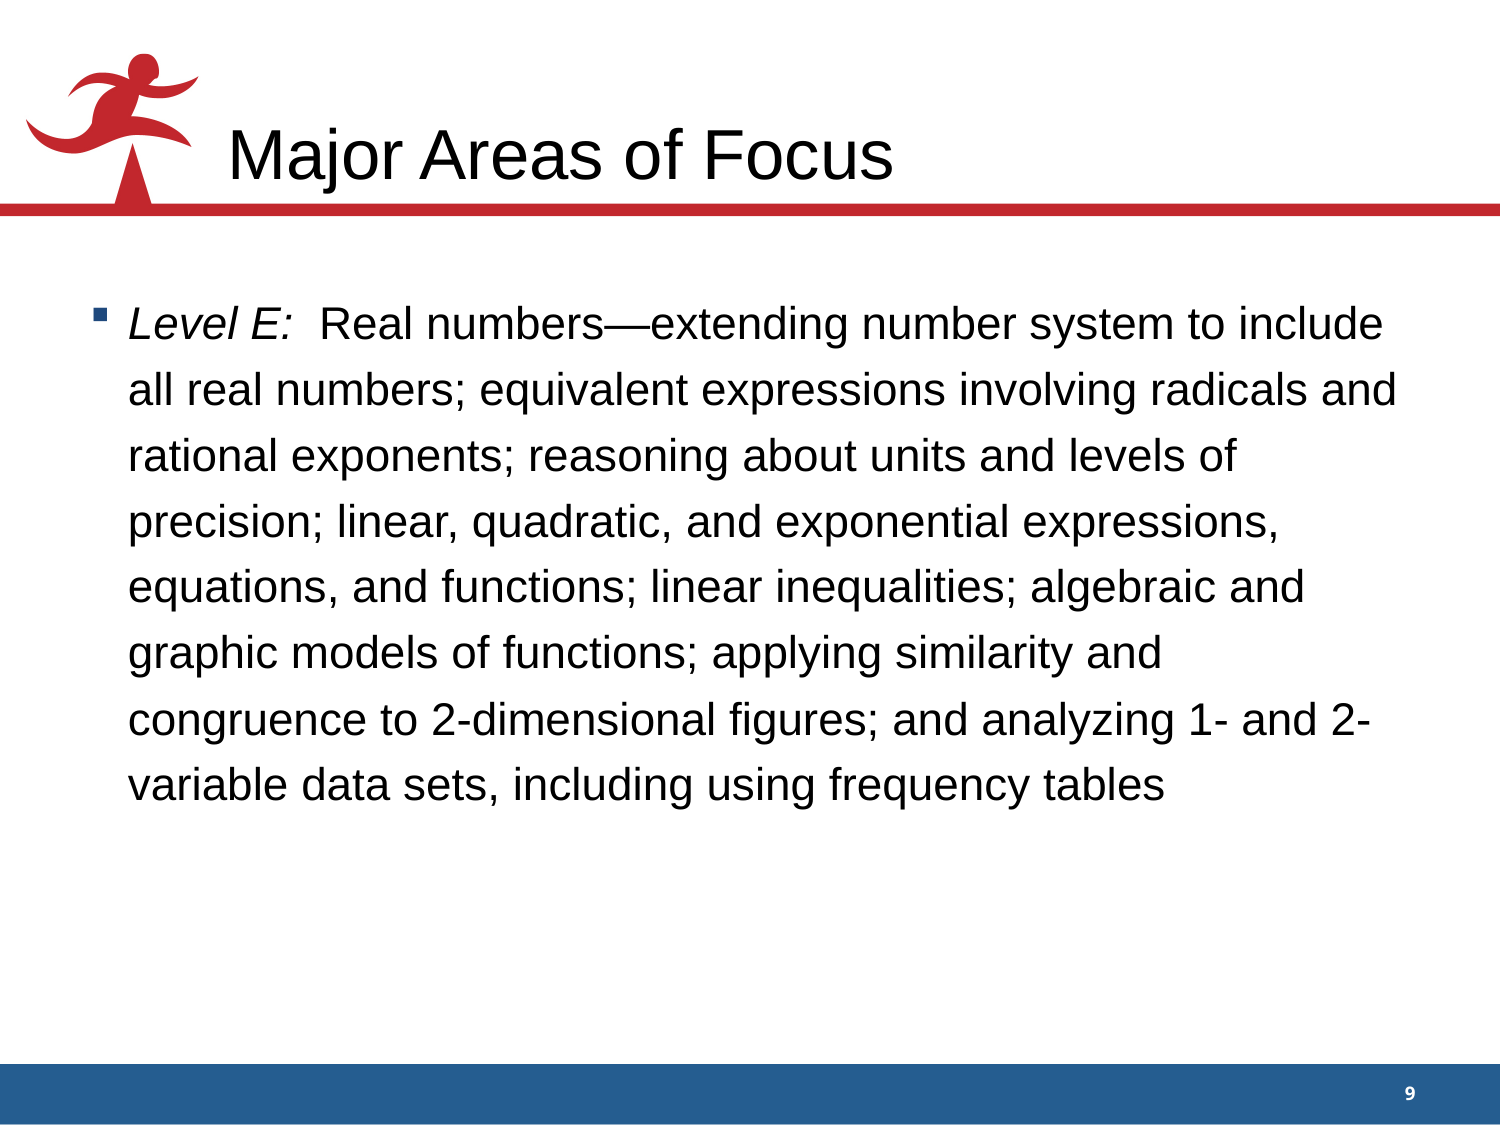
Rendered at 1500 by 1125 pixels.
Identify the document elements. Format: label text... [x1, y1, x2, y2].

title Major Areas of Focus [212, 6, 1500, 203]
list Level E: Real numbers—extending number system to include all real numbers; equivalent expressions involving radicals and rational exponents; reasoning about units and levels of precision; linear, quadratic, and exponential expressions, equations, and functions; linear inequalities; algebraic and graphic models of functions; applying similarity and congruence to 2-dimensional figures; and analyzing 1- and 2-variable data sets, including using frequency tables [75, 275, 1425, 909]
picture [0, 0, 1500, 1125]
